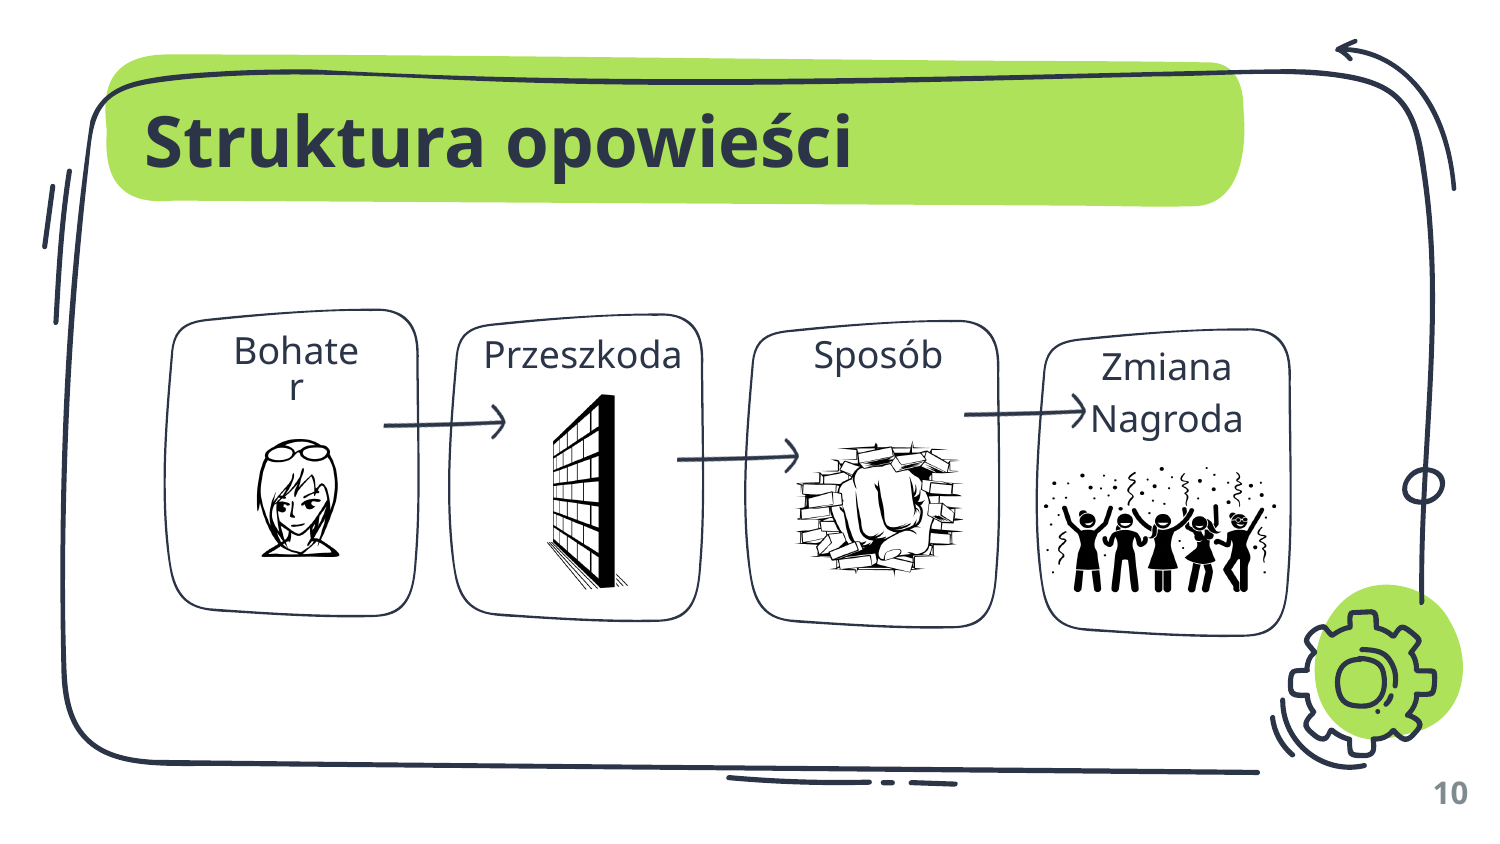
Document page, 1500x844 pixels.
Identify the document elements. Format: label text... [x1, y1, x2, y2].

slide_number 10 [1378, 769, 1469, 820]
title Struktura opowieści [144, 112, 1200, 178]
picture [965, 380, 1098, 434]
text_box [163, 308, 1293, 649]
picture [677, 426, 811, 479]
text_box [1287, 609, 1438, 759]
text_box [1269, 715, 1296, 758]
text_box [1280, 697, 1367, 770]
